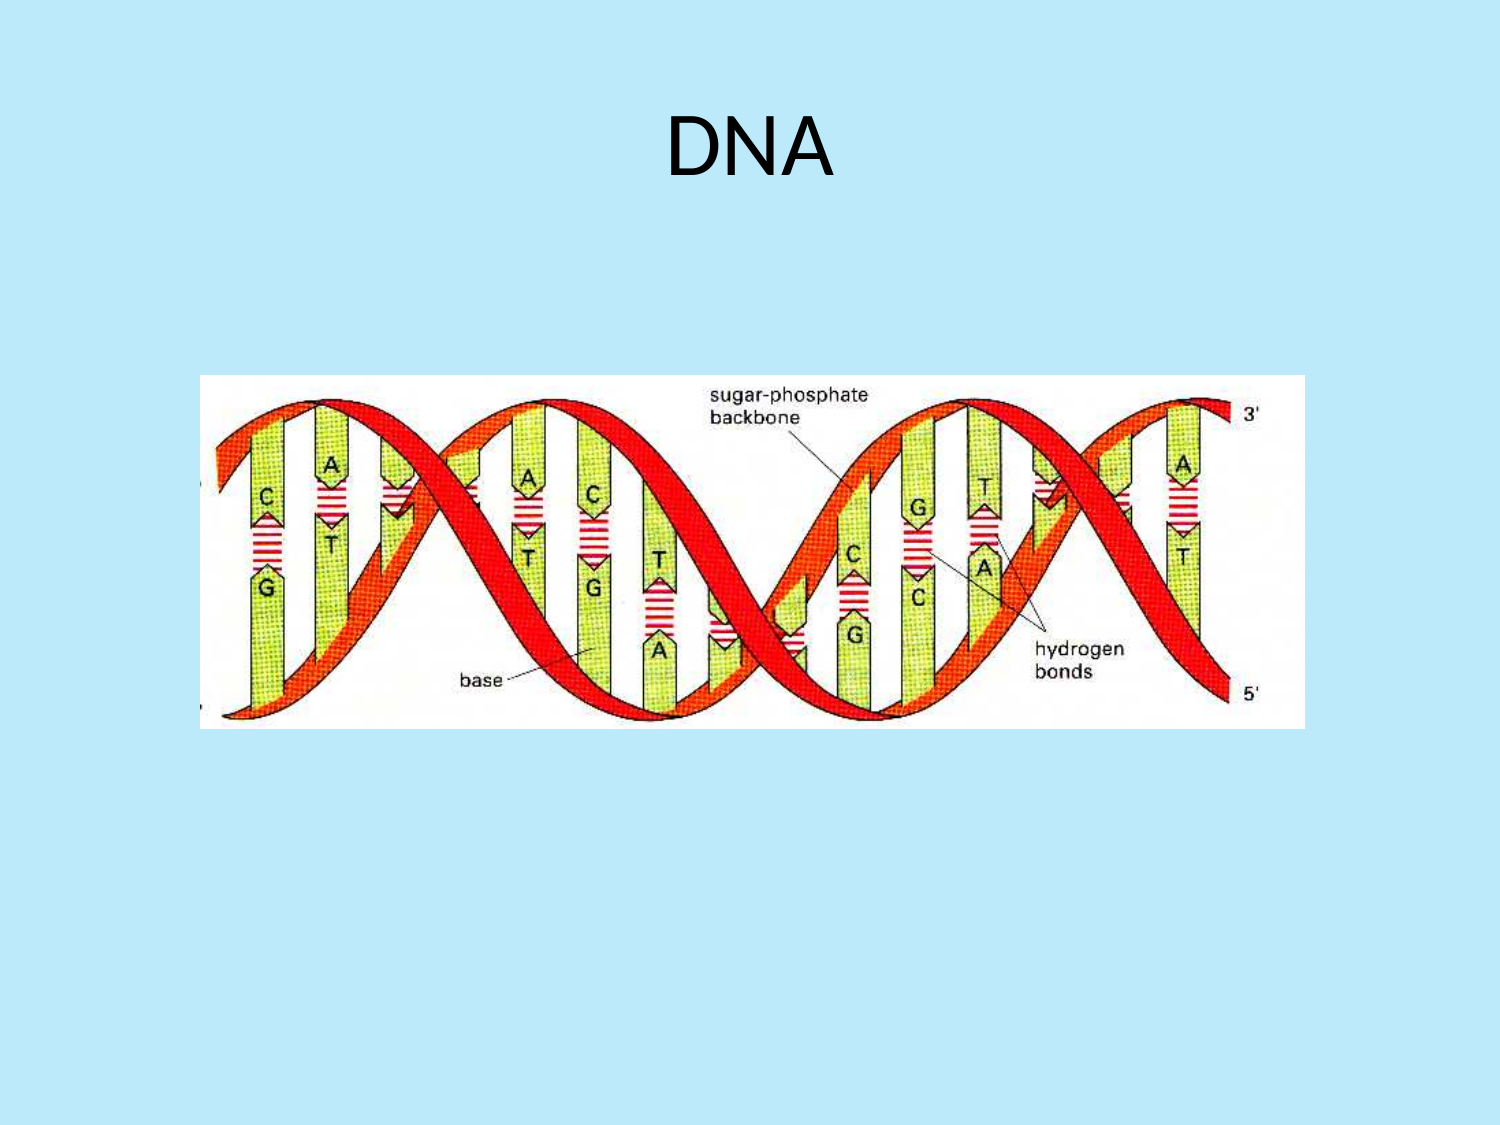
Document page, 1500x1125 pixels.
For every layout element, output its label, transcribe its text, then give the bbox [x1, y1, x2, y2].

title DNA [75, 45, 1425, 233]
picture [199, 374, 1306, 729]
